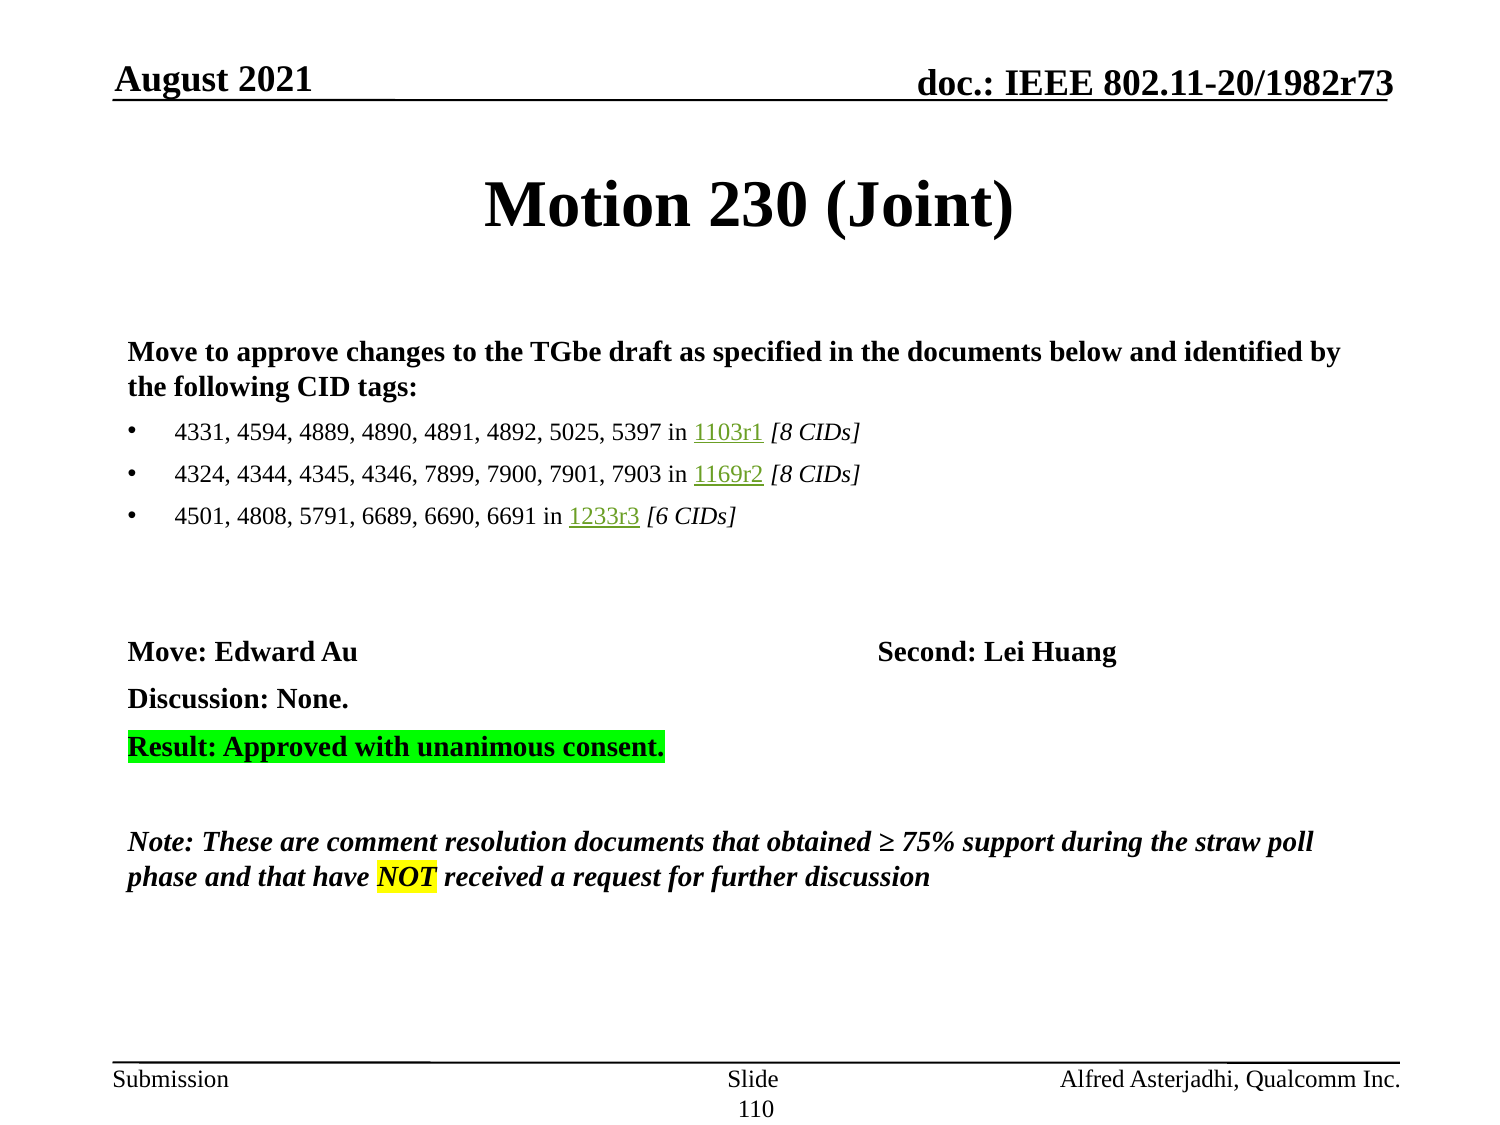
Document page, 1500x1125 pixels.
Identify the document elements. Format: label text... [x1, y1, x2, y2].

list Move to approve changes to the TGbe draft as specified in the documents below and identified by the following CID tags: 4331, 4594, 4889, 4890, 4891, 4892, 5025, 5397 in 1103r1 [8 CIDs] 4324, 4344, 4345, 4346, 7899, 7900, 7901, 7903 in 1169r2 [8 CIDs] 4501, 4808, 5791, 6689, 6690, 6691 in 1233r3 [6 CIDs] Move: Edward Au Second: Lei Huang Discussion: None. Result: Approved with unanimous consent. Note: These are comment resolution documents that obtained ≥ 75% support during the straw poll phase and that have NOT received a request for further discussion [112, 324, 1388, 1063]
footer Alfred Asterjadhi, Qualcomm Inc. [878, 1061, 1402, 1093]
title Motion 230 (Joint) [112, 112, 1388, 288]
slide_number Slide 110 [712, 1061, 800, 1123]
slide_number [114, 54, 423, 100]
